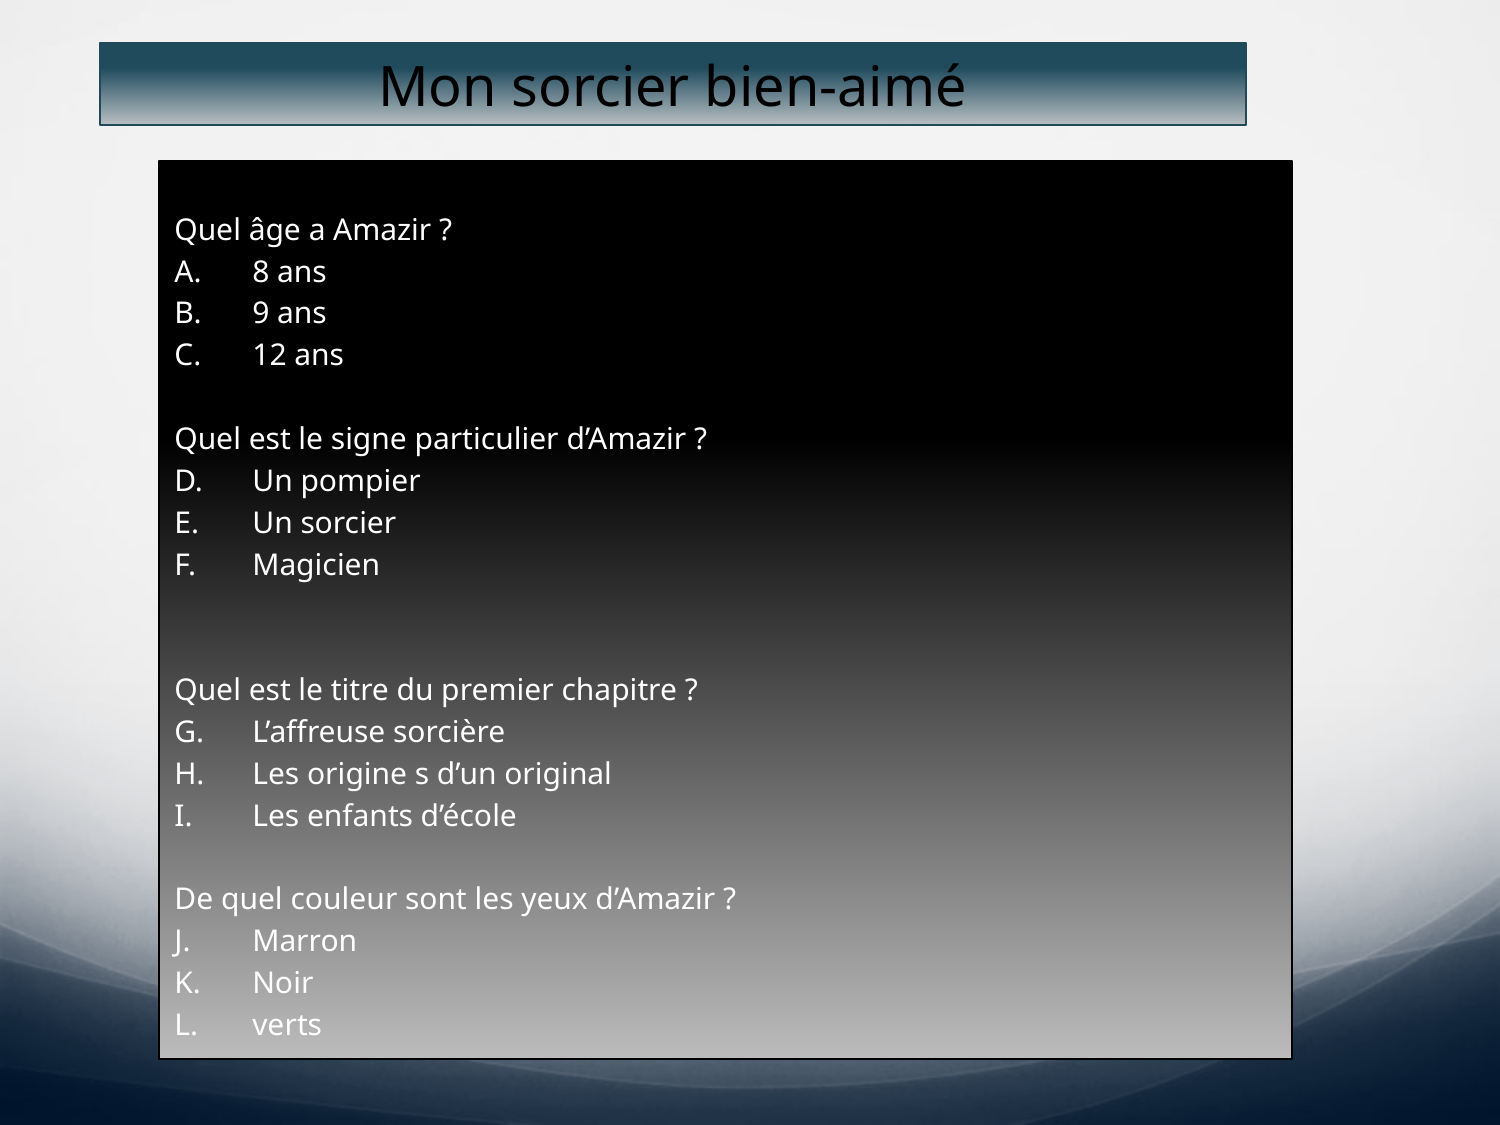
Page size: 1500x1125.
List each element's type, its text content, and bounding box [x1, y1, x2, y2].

title Mon sorcier bien-aimé [99, 42, 1247, 126]
subtitle Quel âge a Amazir ? 8 ans 9 ans 12 ans Quel est le signe particulier d’Amazir ? Un pompier Un sorcier Magicien Quel est le titre du premier chapitre ? L’affreuse sorcière Les origine s d’un original Les enfants d’école De quel couleur sont les yeux d’Amazir ? Marron Noir verts [158, 160, 1293, 1060]
